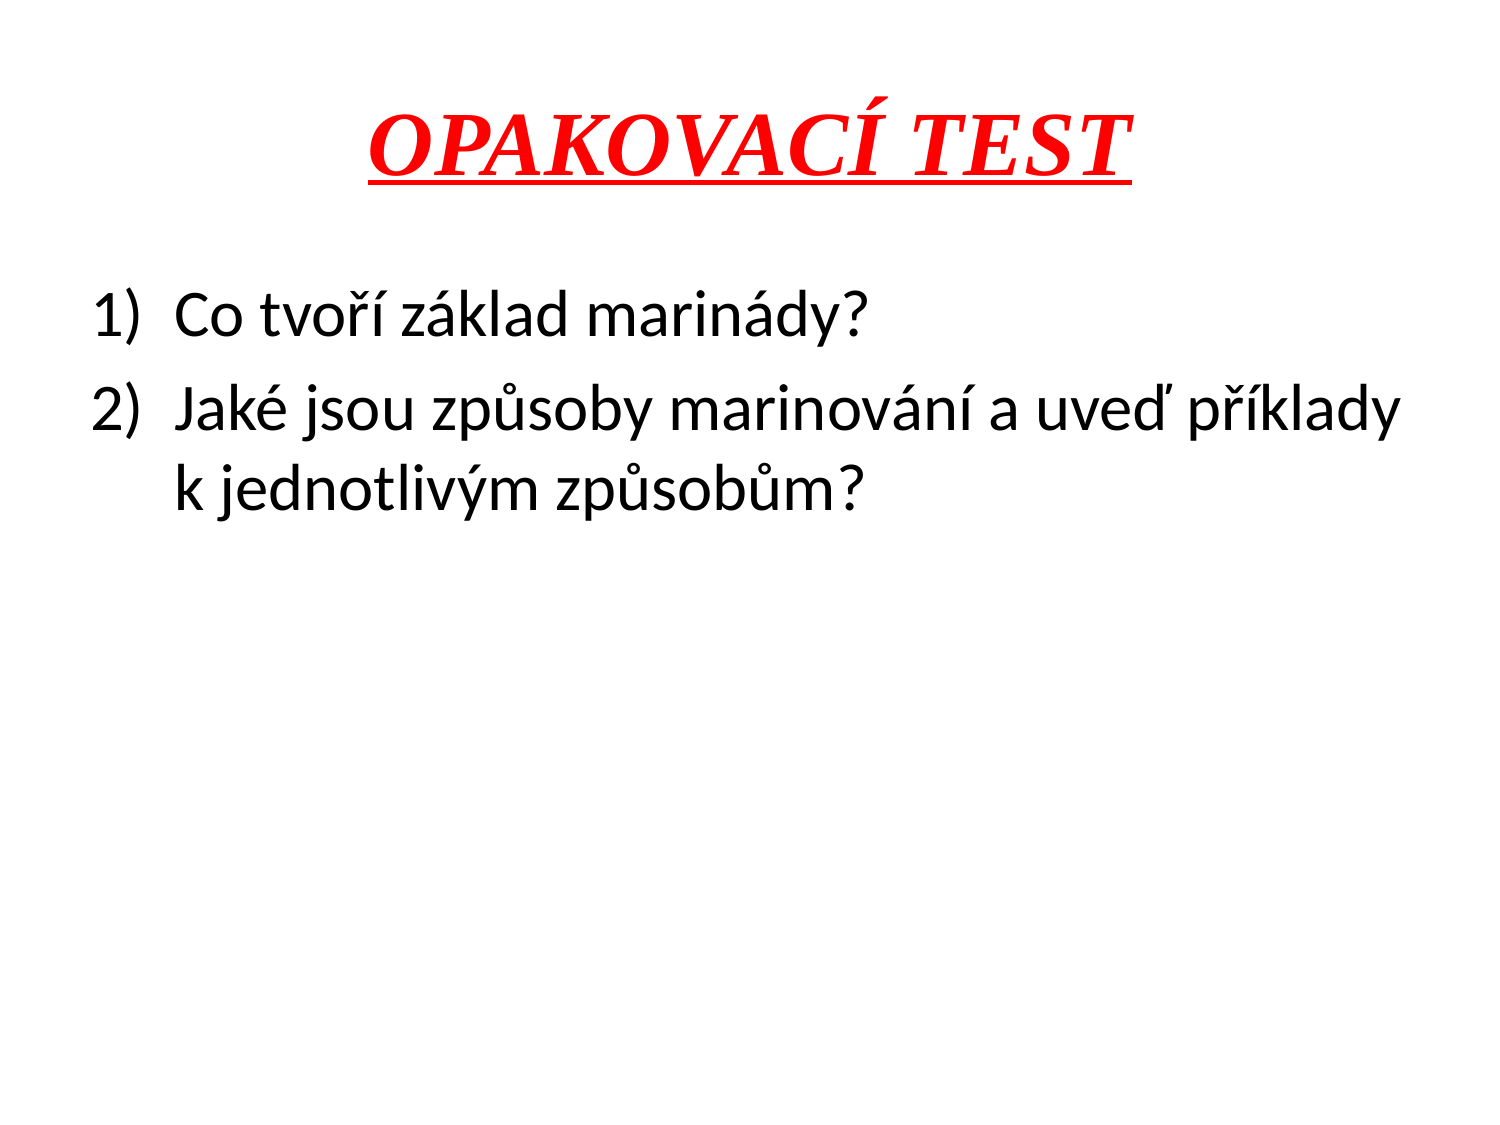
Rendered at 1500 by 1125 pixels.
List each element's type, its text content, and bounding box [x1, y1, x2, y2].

list Co tvoří základ marinády? Jaké jsou způsoby marinování a uveď příklady k jednotlivým způsobům? [75, 262, 1425, 1005]
title OPAKOVACÍ TEST [75, 45, 1425, 233]
